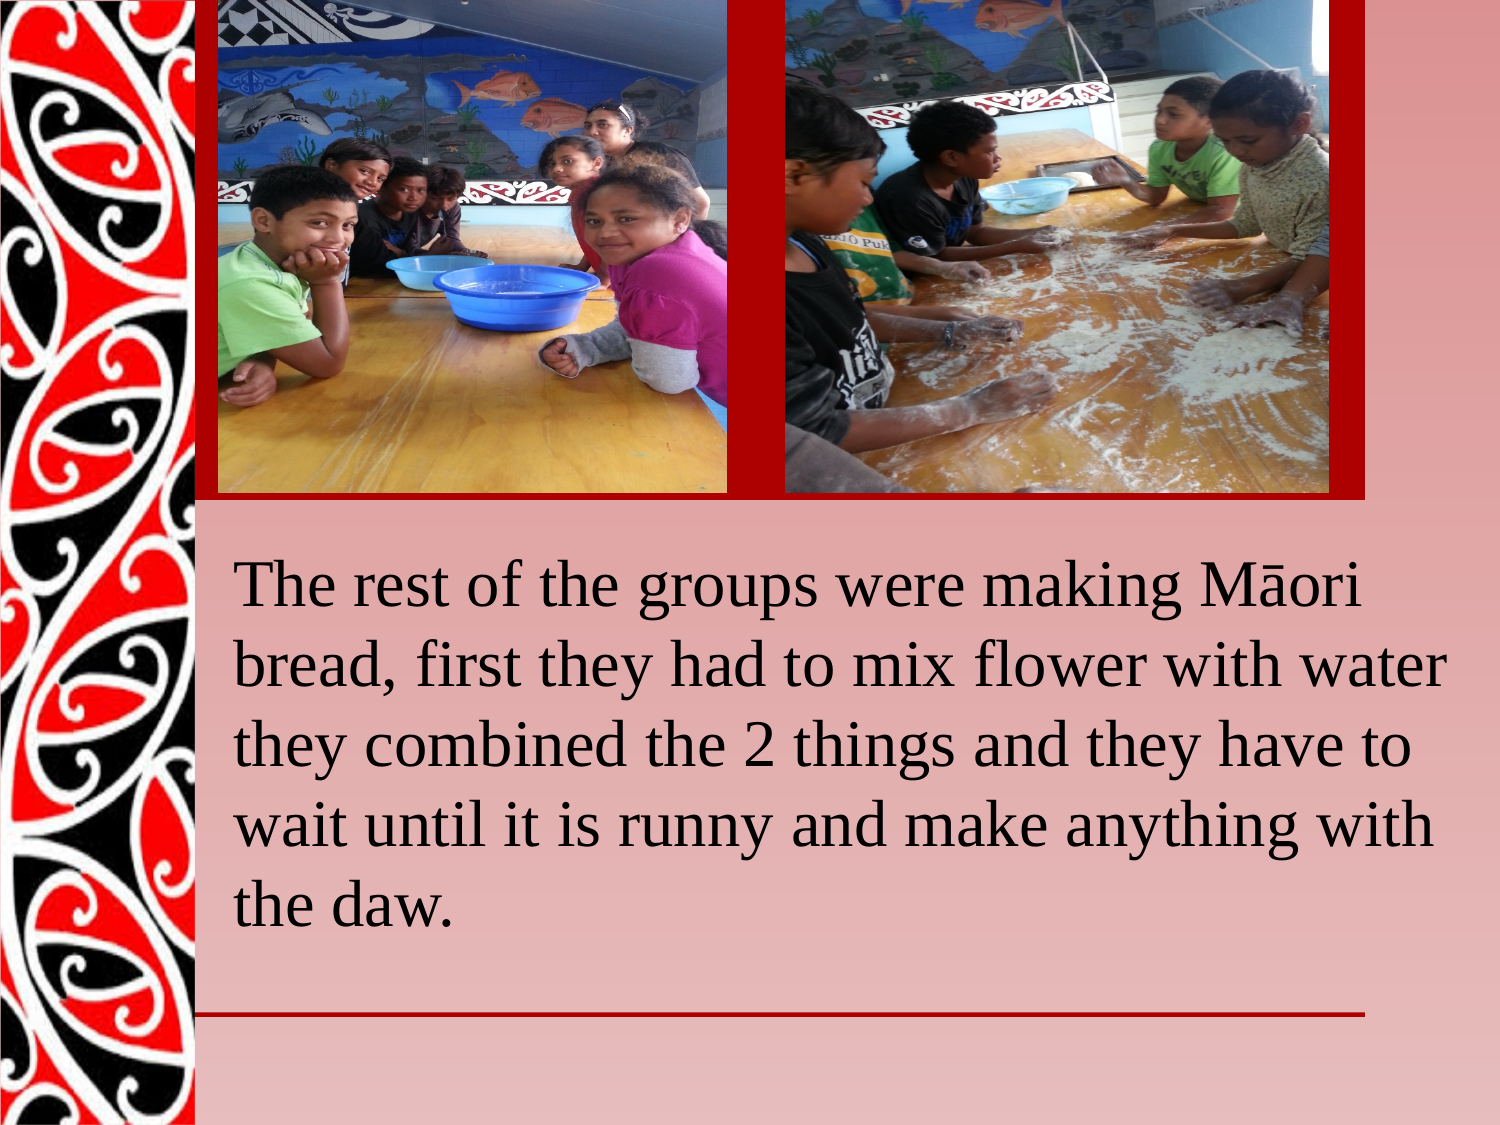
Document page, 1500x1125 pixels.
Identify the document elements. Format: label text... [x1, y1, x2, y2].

picture [784, 0, 1330, 493]
picture [0, 0, 728, 1124]
text_box The rest of the groups were making Māori bread, first they had to mix flower with water they combined the 2 things and they have to wait until it is runny and make anything with the daw. [218, 532, 1471, 947]
